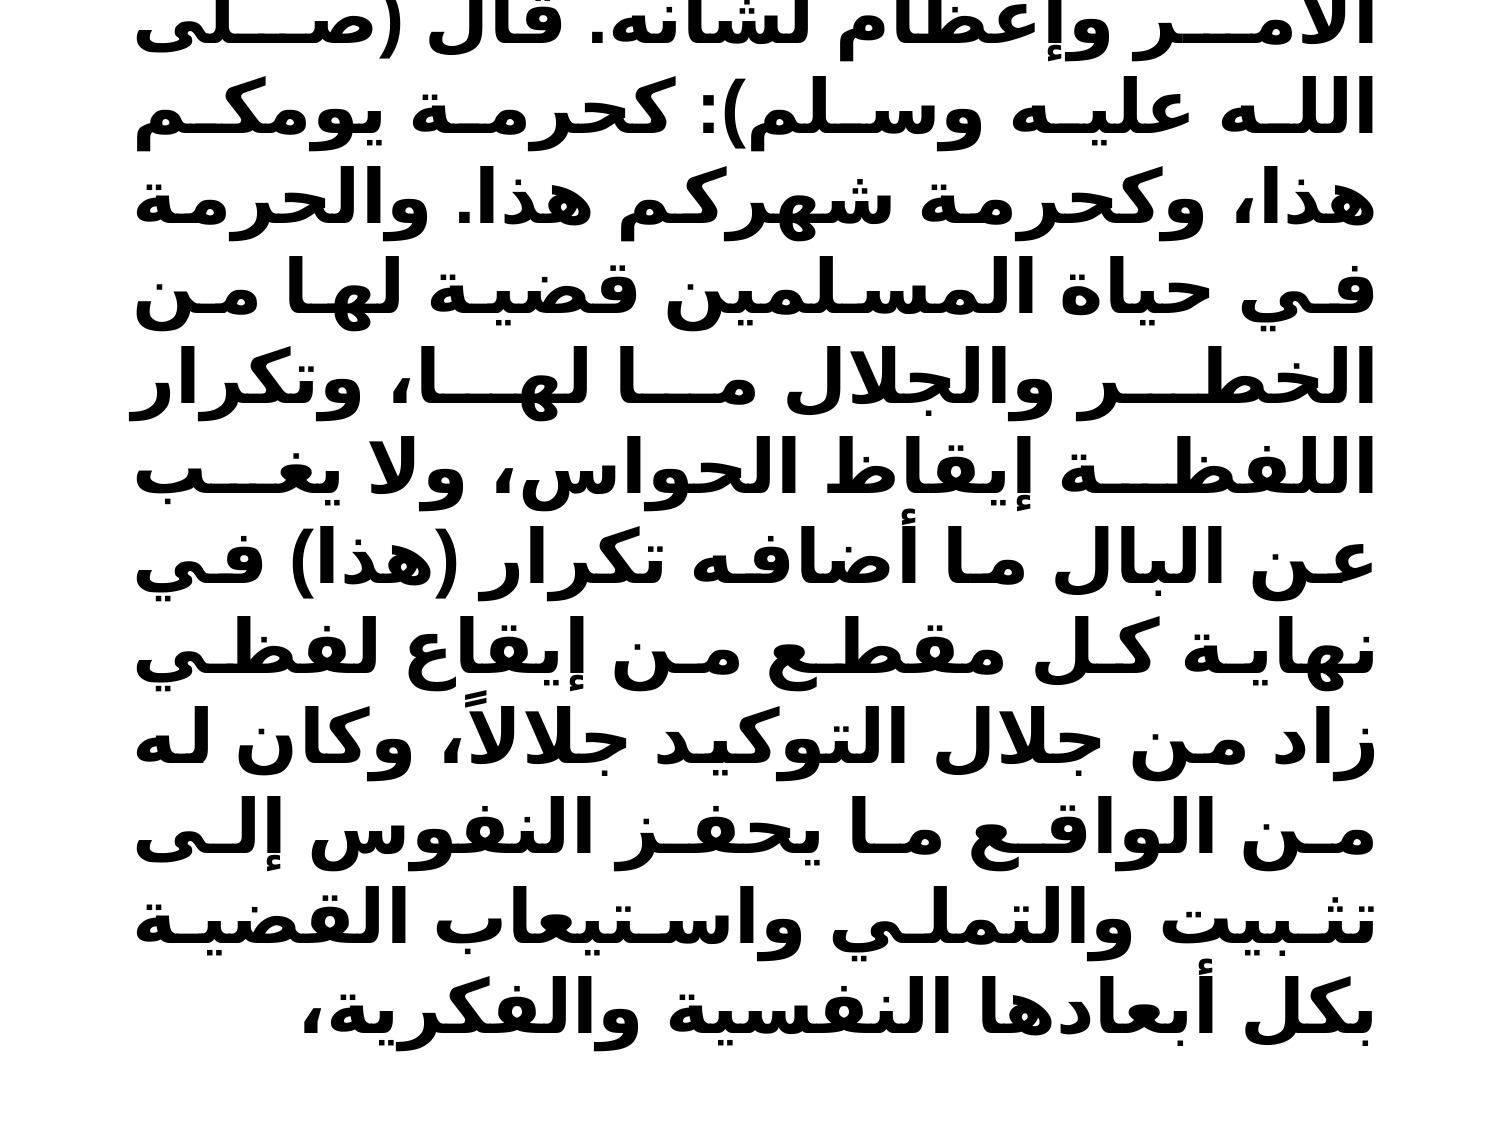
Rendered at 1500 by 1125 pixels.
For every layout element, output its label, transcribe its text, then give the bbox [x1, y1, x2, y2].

text_box والتكرار هو الآخر إشعار بأهمية الأمر وإعظام لشأنه. قال (صلى الله عليه وسلم): كحرمة يومكم هذا، وكحرمة شهركم هذا. والحرمة في حياة المسلمين قضية لها من الخطر والجلال ما لها، وتكرار اللفظة إيقاظ الحواس، ولا يغب عن البال ما أضافه تكرار (هذا) في نهاية كل مقطع من إيقاع لفظي زاد من جلال التوكيد جلالاً، وكان له من الواقع ما يحفز النفوس إلى تثبيت والتملي واستيعاب القضية بكل أبعادها النفسية والفكرية، [117, 0, 1395, 1125]
